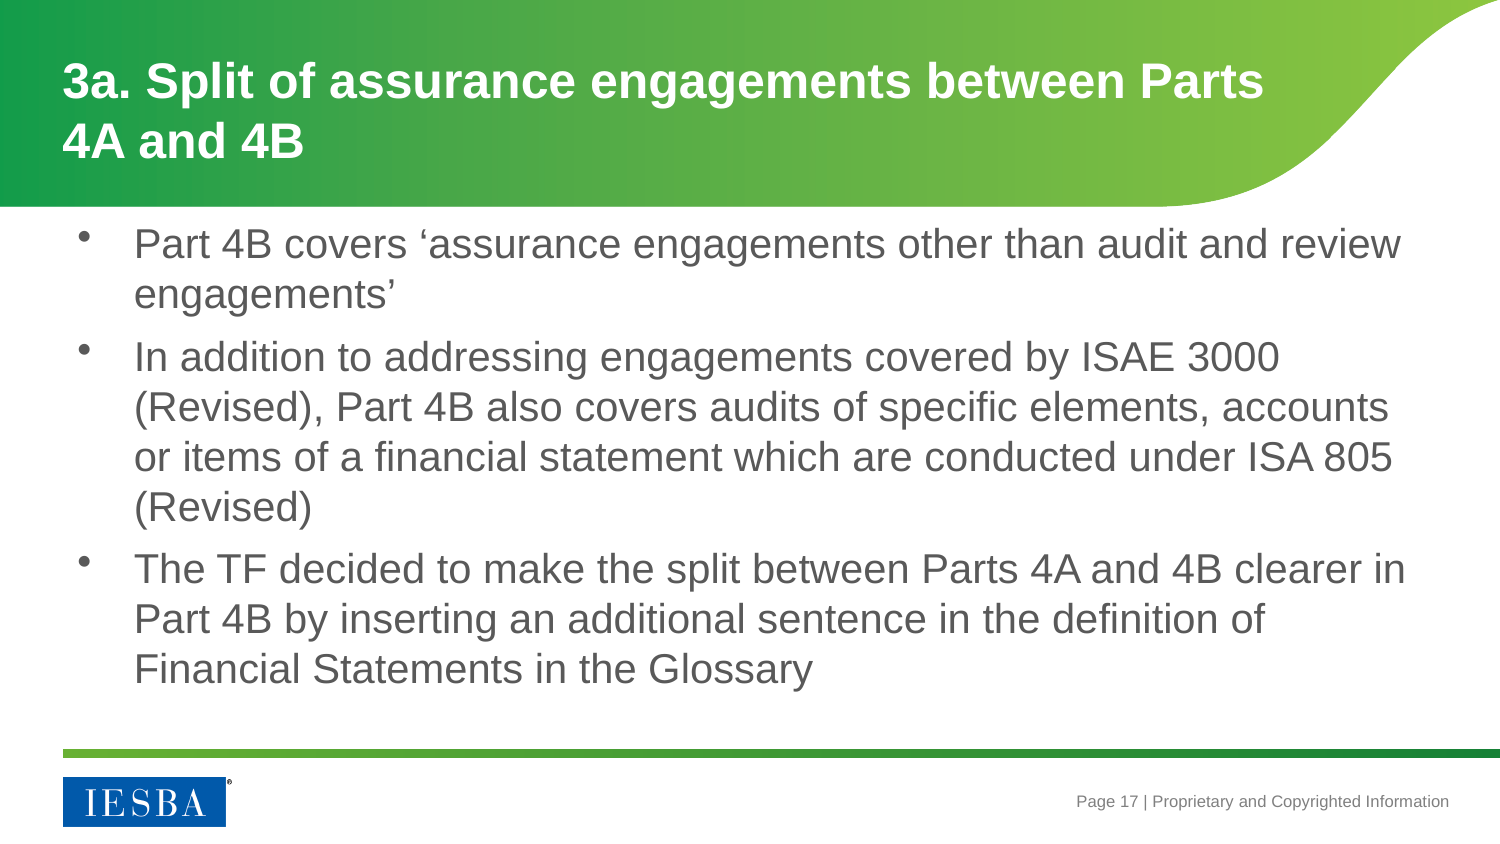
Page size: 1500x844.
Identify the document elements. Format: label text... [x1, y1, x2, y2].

picture [0, 0, 1500, 207]
title 3a. Split of assurance engagements between Parts 4A and 4B [62, 75, 1300, 142]
list Part 4B covers ‘assurance engagements other than audit and review engagements’ In addition to addressing engagements covered by ISAE 3000 (Revised), Part 4B also covers audits of specific elements, accounts or items of a financial statement which are conducted under ISA 805 (Revised) The TF decided to make the split between Parts 4A and 4B clearer in Part 4B by inserting an additional sentence in the definition of Financial Statements in the Glossary [62, 209, 1450, 712]
picture [63, 777, 232, 827]
